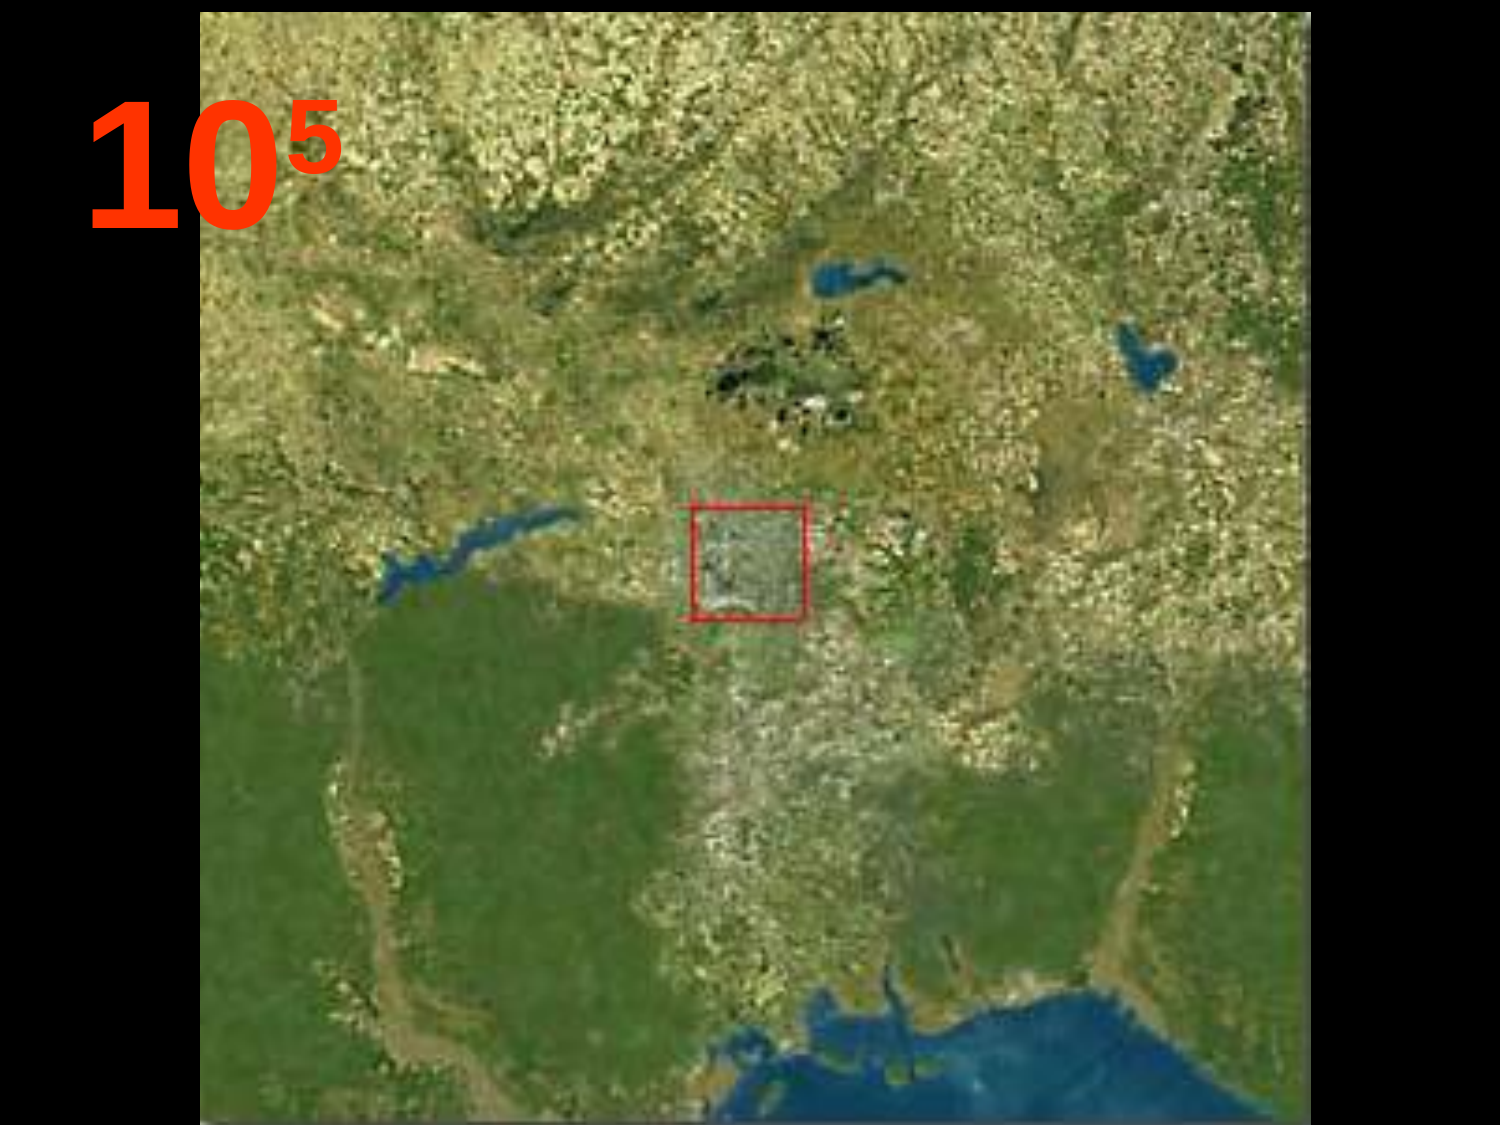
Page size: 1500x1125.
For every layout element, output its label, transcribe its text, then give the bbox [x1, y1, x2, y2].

text_box 105 [66, 37, 194, 273]
picture [199, 12, 1311, 1125]
